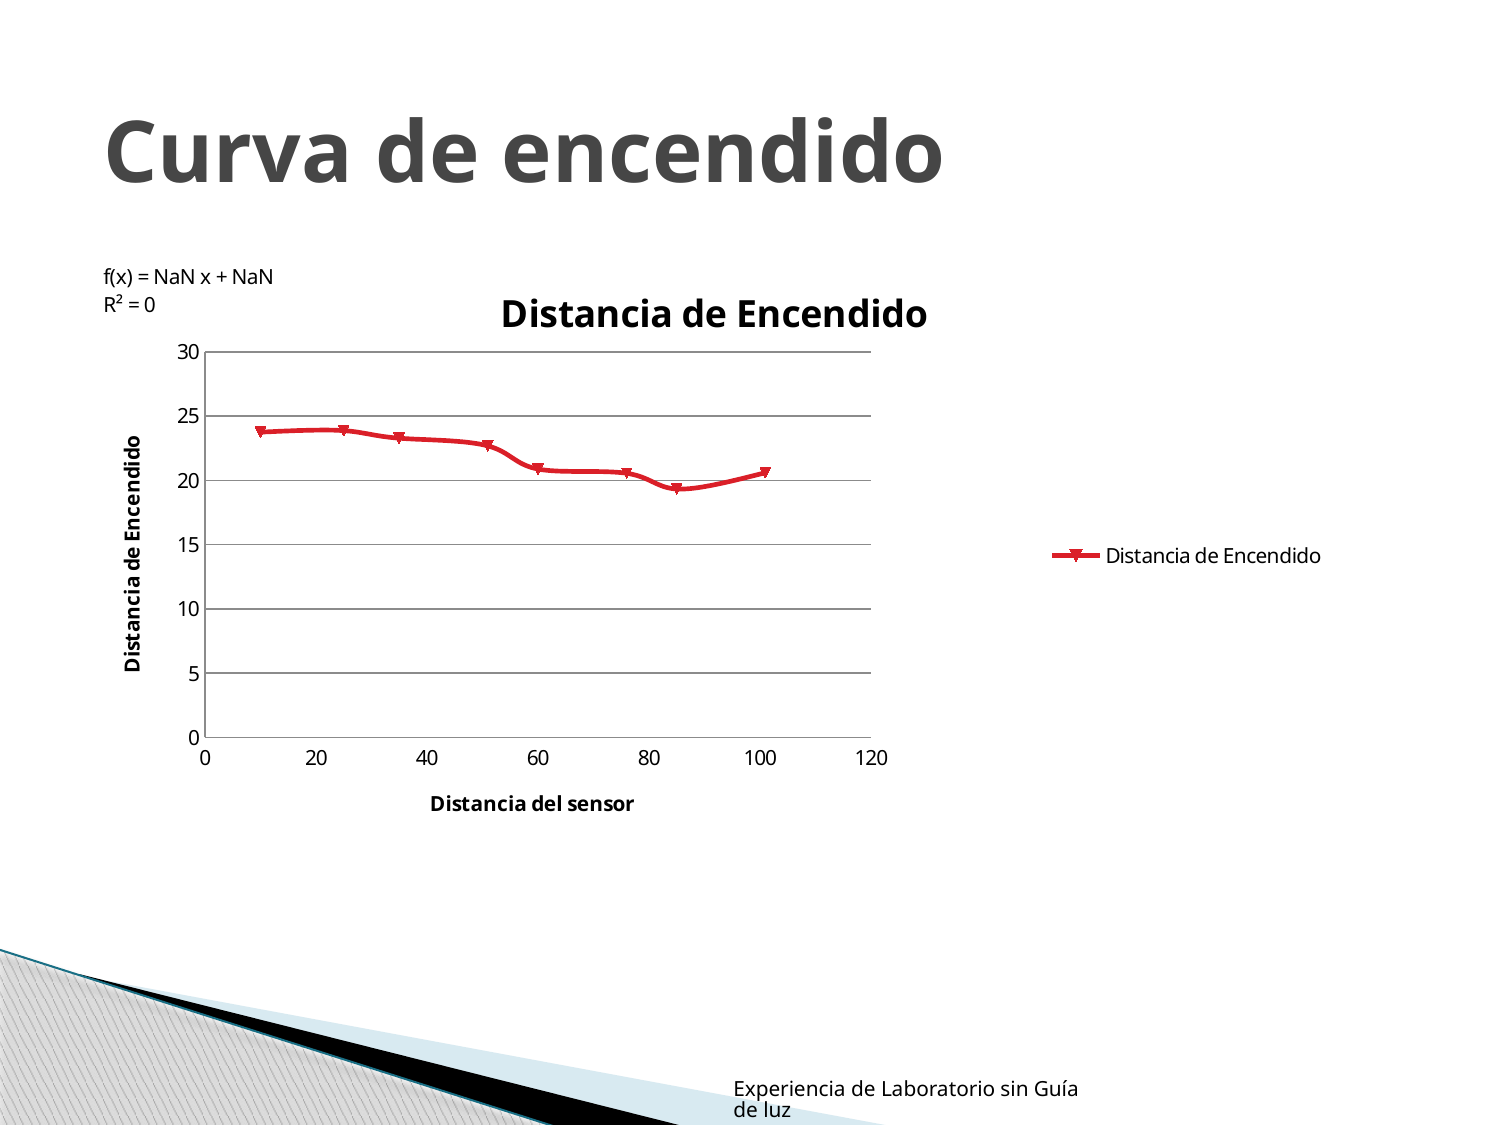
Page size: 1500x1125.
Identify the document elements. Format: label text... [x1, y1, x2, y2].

footer Experiencia de Laboratorio sin Guía de luz [718, 1051, 1105, 1112]
chart [88, 255, 1341, 856]
title Curva de encendido [88, 54, 1439, 243]
